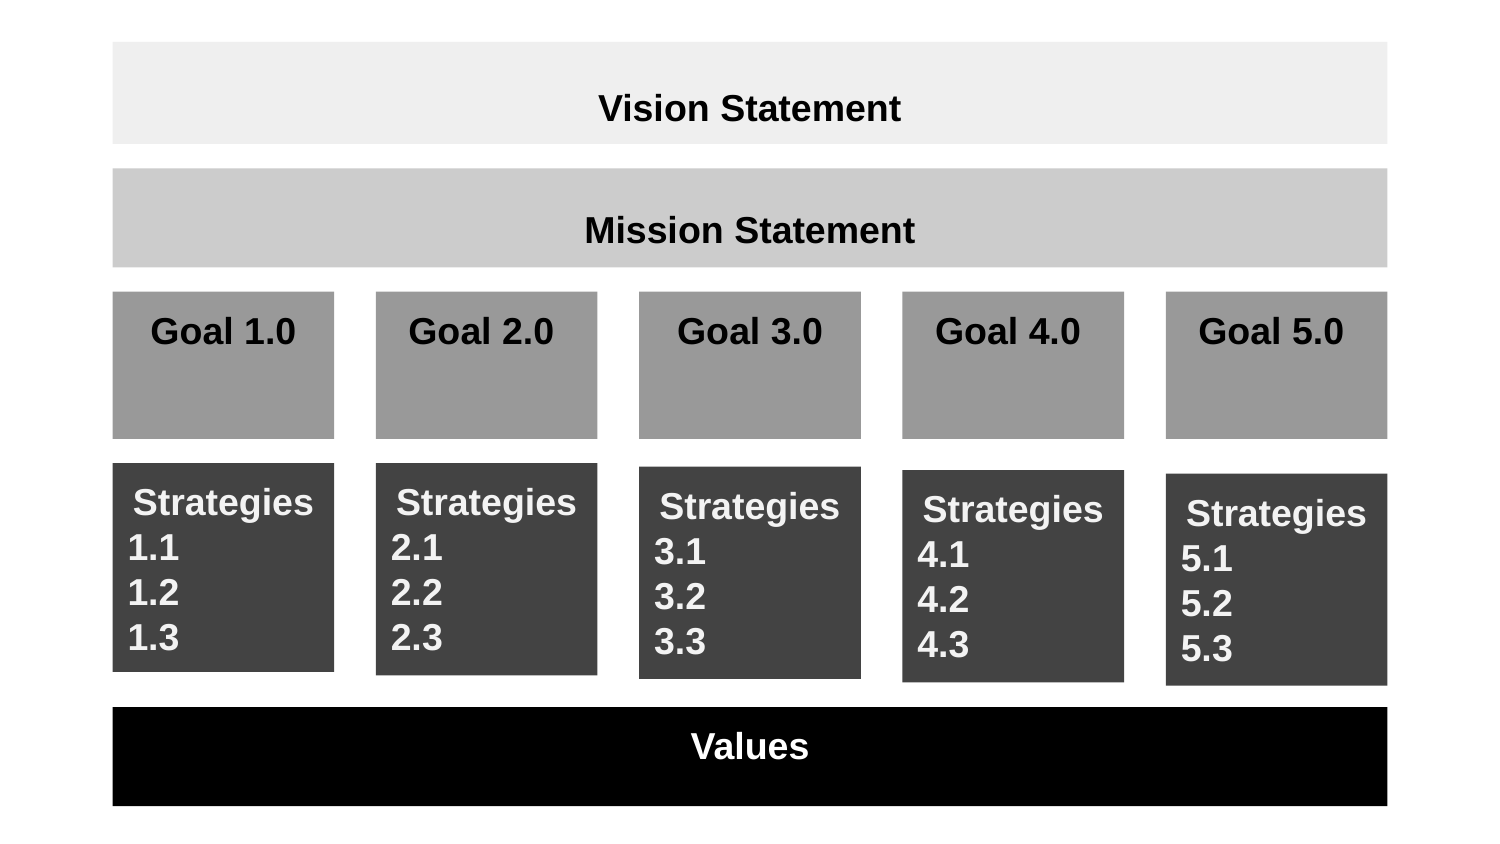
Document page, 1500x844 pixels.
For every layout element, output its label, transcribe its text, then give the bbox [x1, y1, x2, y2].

subtitle Goal 5.0 [1165, 291, 1388, 439]
title Vision Statement [112, 41, 1388, 144]
subtitle Strategies 4.1 4.2 4.3 [902, 470, 1125, 683]
subtitle Strategies 1.1 1.2 1.3 [112, 463, 335, 672]
subtitle Mission Statement [112, 168, 1388, 268]
subtitle Goal 1.0 [112, 291, 335, 439]
subtitle Strategies 2.1 2.2 2.3 [375, 463, 598, 676]
subtitle Strategies 5.1 5.2 5.3 [1165, 473, 1388, 686]
subtitle Goal 3.0 [639, 291, 861, 439]
subtitle Goal 4.0 [902, 291, 1125, 439]
subtitle Values [112, 707, 1388, 807]
subtitle Strategies 3.1 3.2 3.3 [639, 466, 861, 679]
subtitle Goal 2.0 [375, 291, 598, 439]
